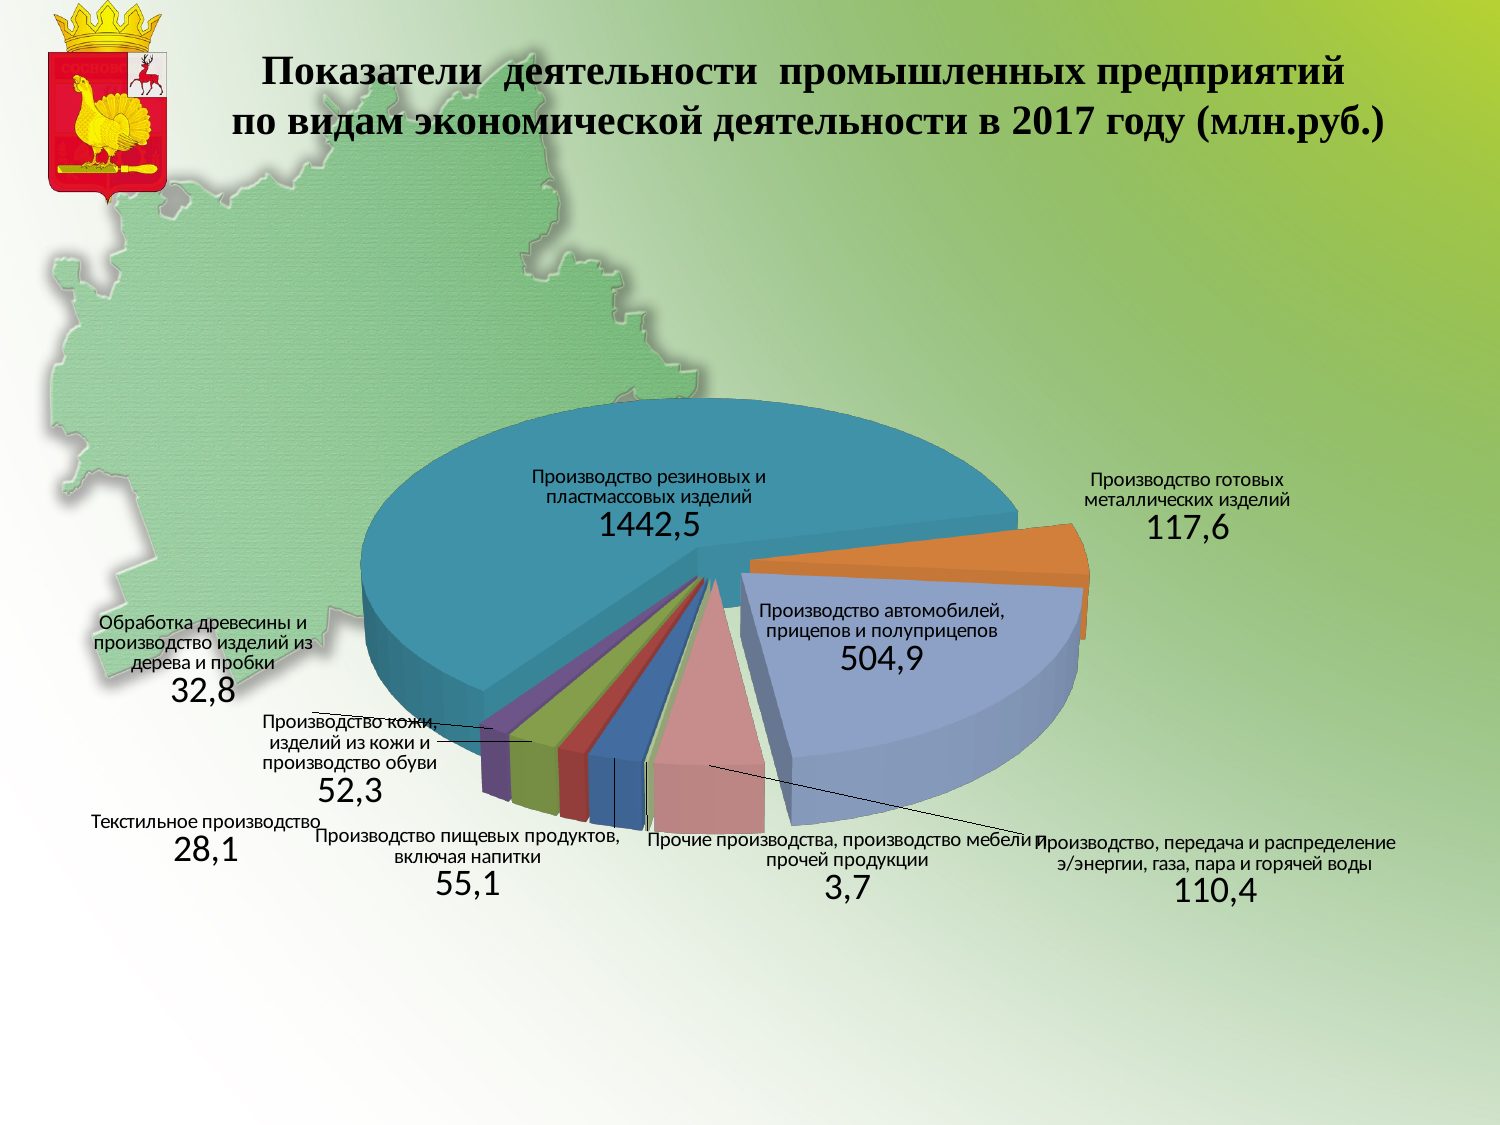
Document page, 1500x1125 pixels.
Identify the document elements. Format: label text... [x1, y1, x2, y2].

picture [0, 0, 1500, 1125]
text_box Показатели деятельности промышленных предприятий по видам экономической деятельности в 2017 году (млн.руб.) [175, 35, 1442, 150]
chart [81, 163, 1454, 1085]
